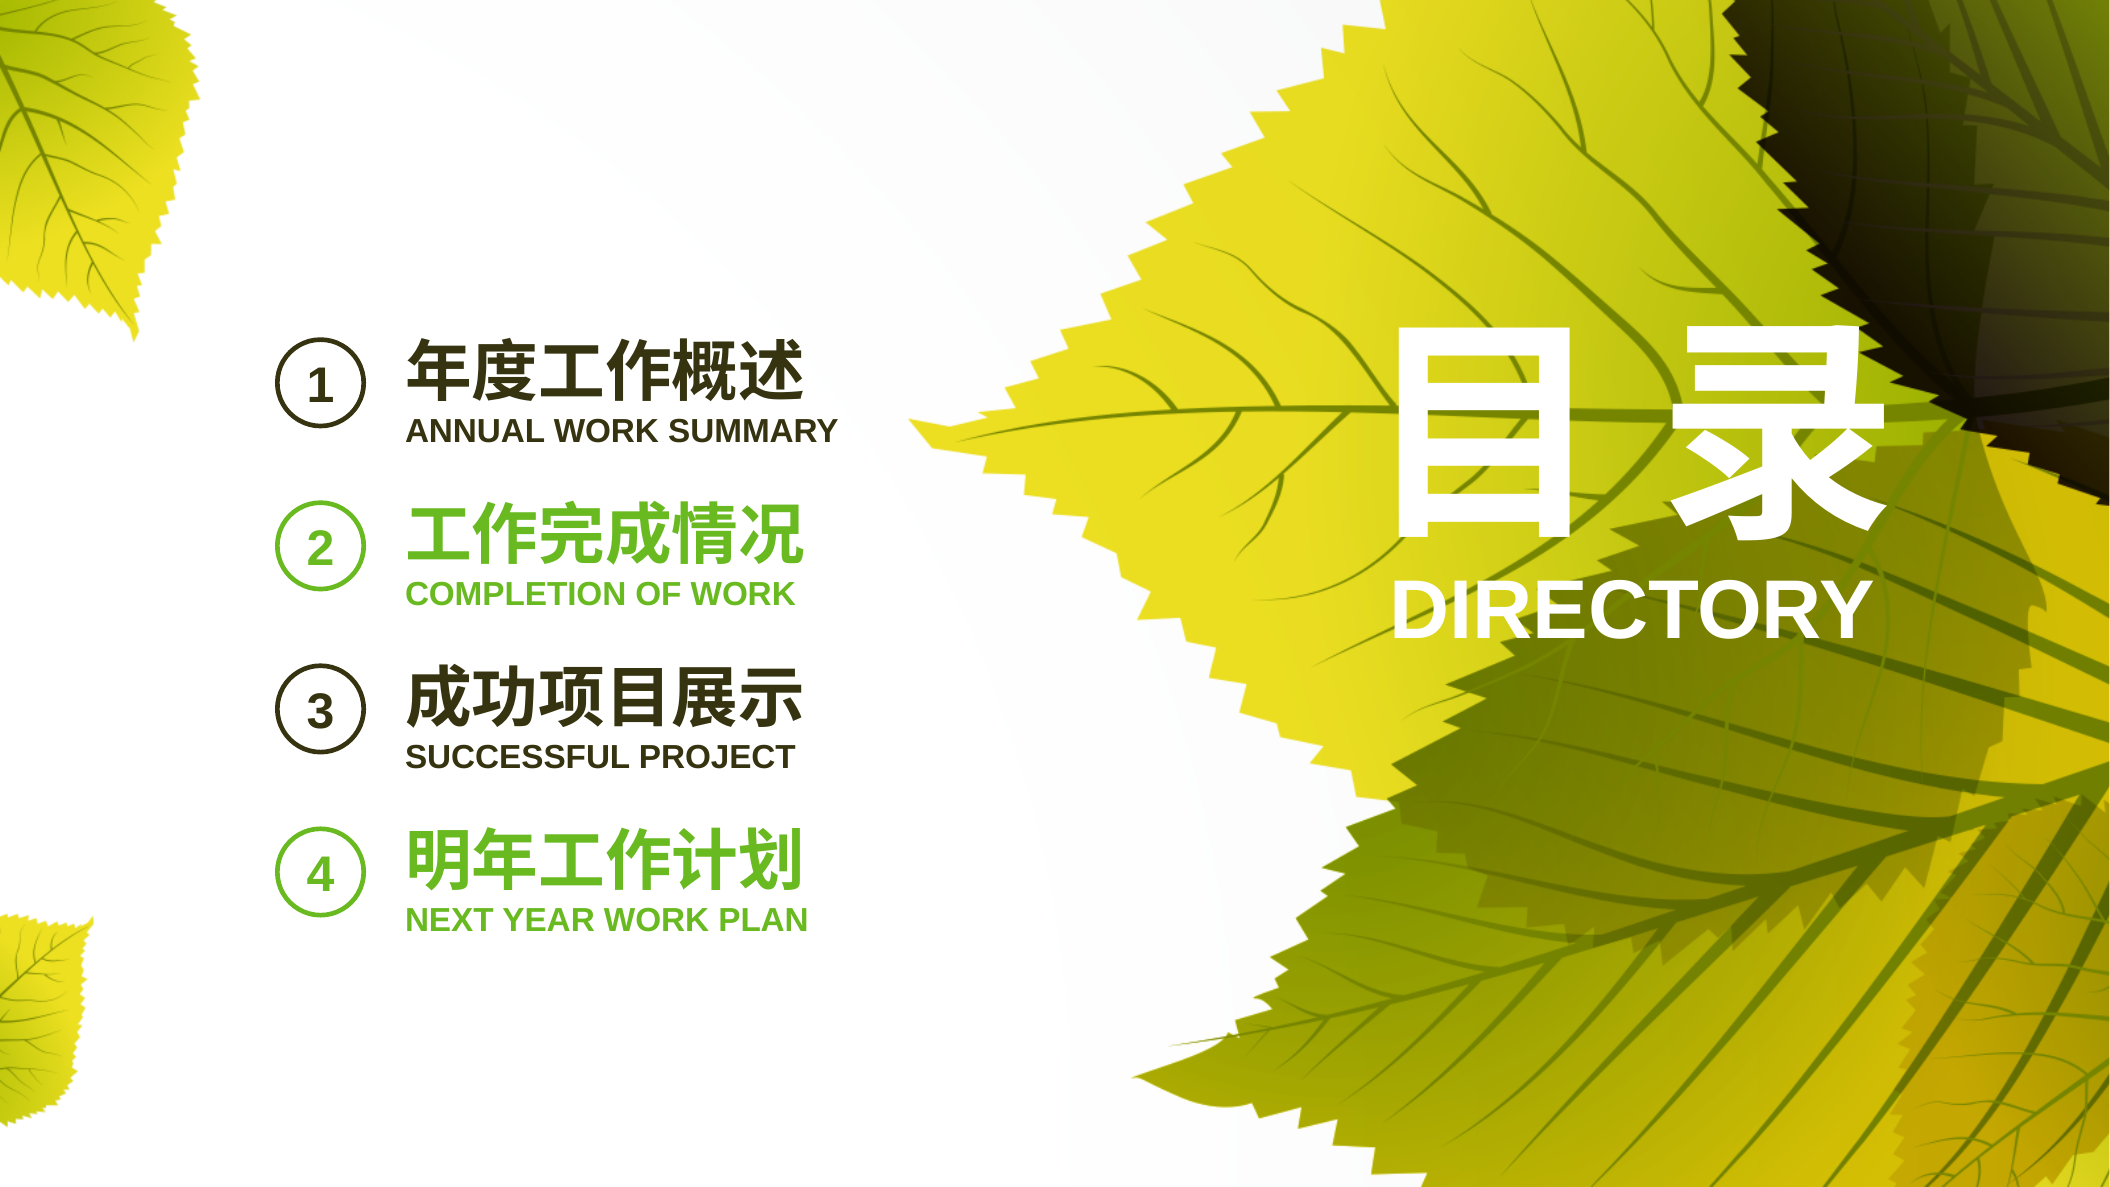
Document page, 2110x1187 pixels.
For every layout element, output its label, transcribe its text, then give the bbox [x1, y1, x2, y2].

text_box 1 [276, 338, 365, 428]
text_box [0, 0, 2110, 1187]
text_box 2 [276, 501, 365, 591]
text_box DIRECTORY [1282, 555, 1982, 656]
text_box 3 [276, 664, 365, 754]
text_box 4 [276, 827, 365, 917]
text_box 目 录 [1282, 279, 1982, 555]
